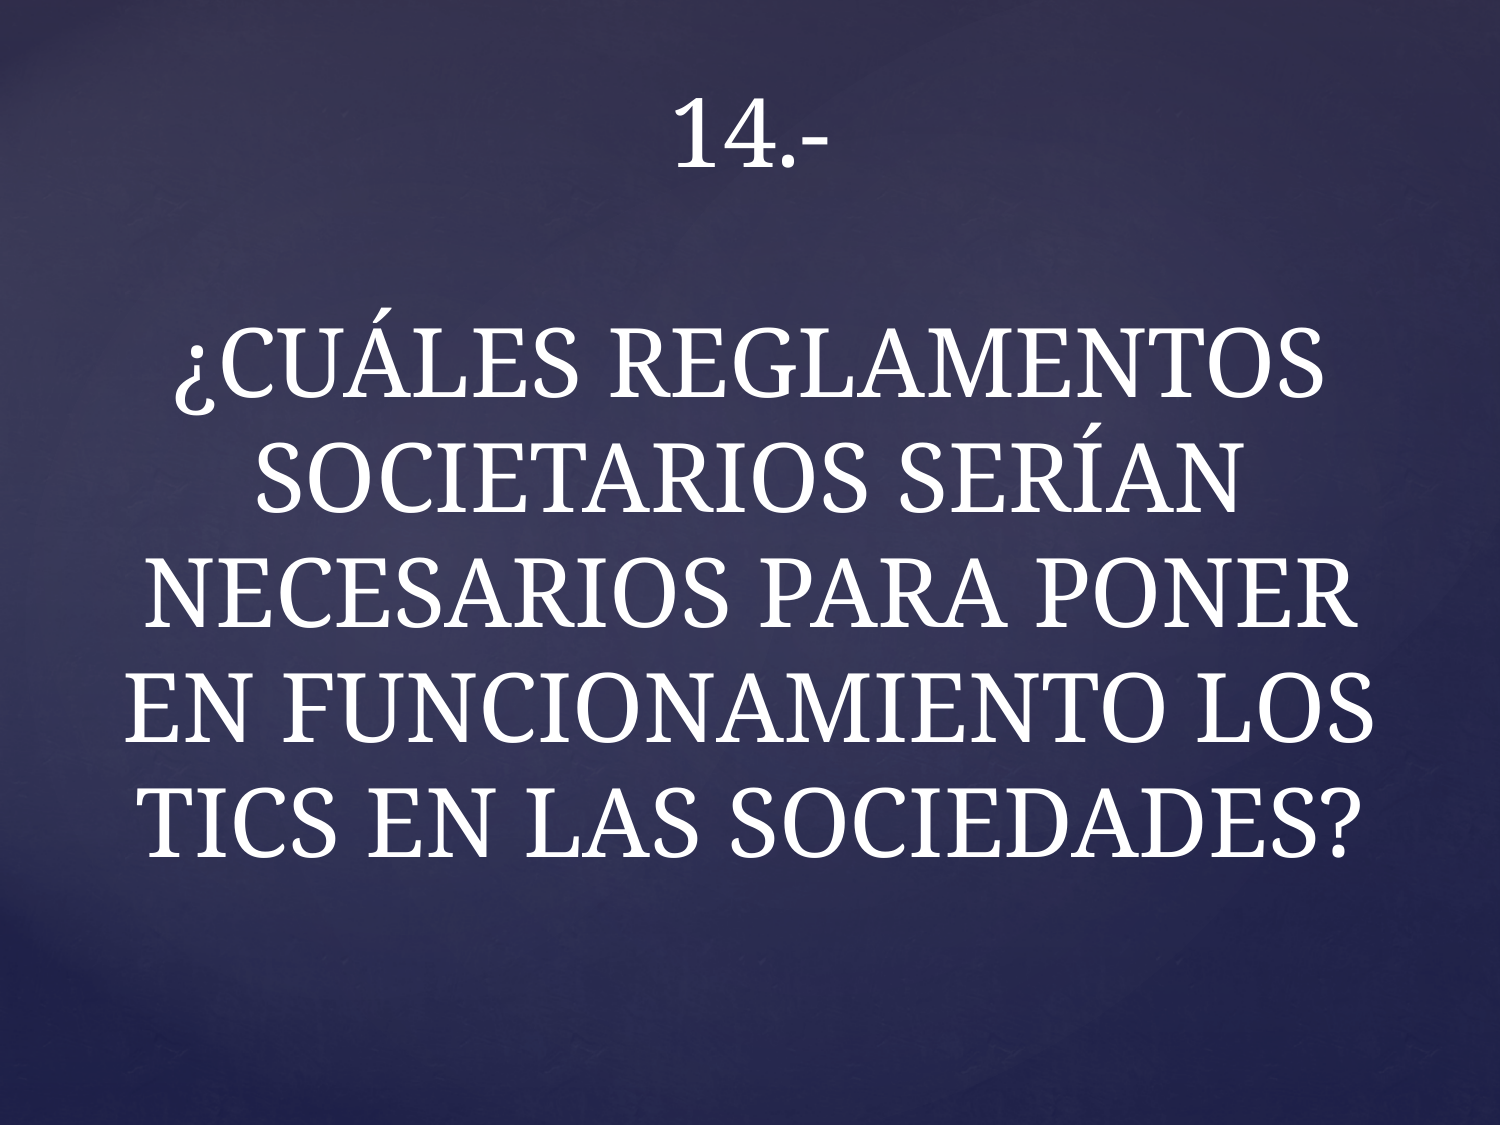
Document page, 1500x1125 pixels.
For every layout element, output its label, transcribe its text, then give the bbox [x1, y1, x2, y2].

title 14.- ¿CUÁLES REGLAMENTOS SOCIETARIOS SERÍAN NECESARIOS PARA PONER EN FUNCIONAMIENTO LOS TICS EN LAS SOCIEDADES? [75, 45, 1425, 1000]
